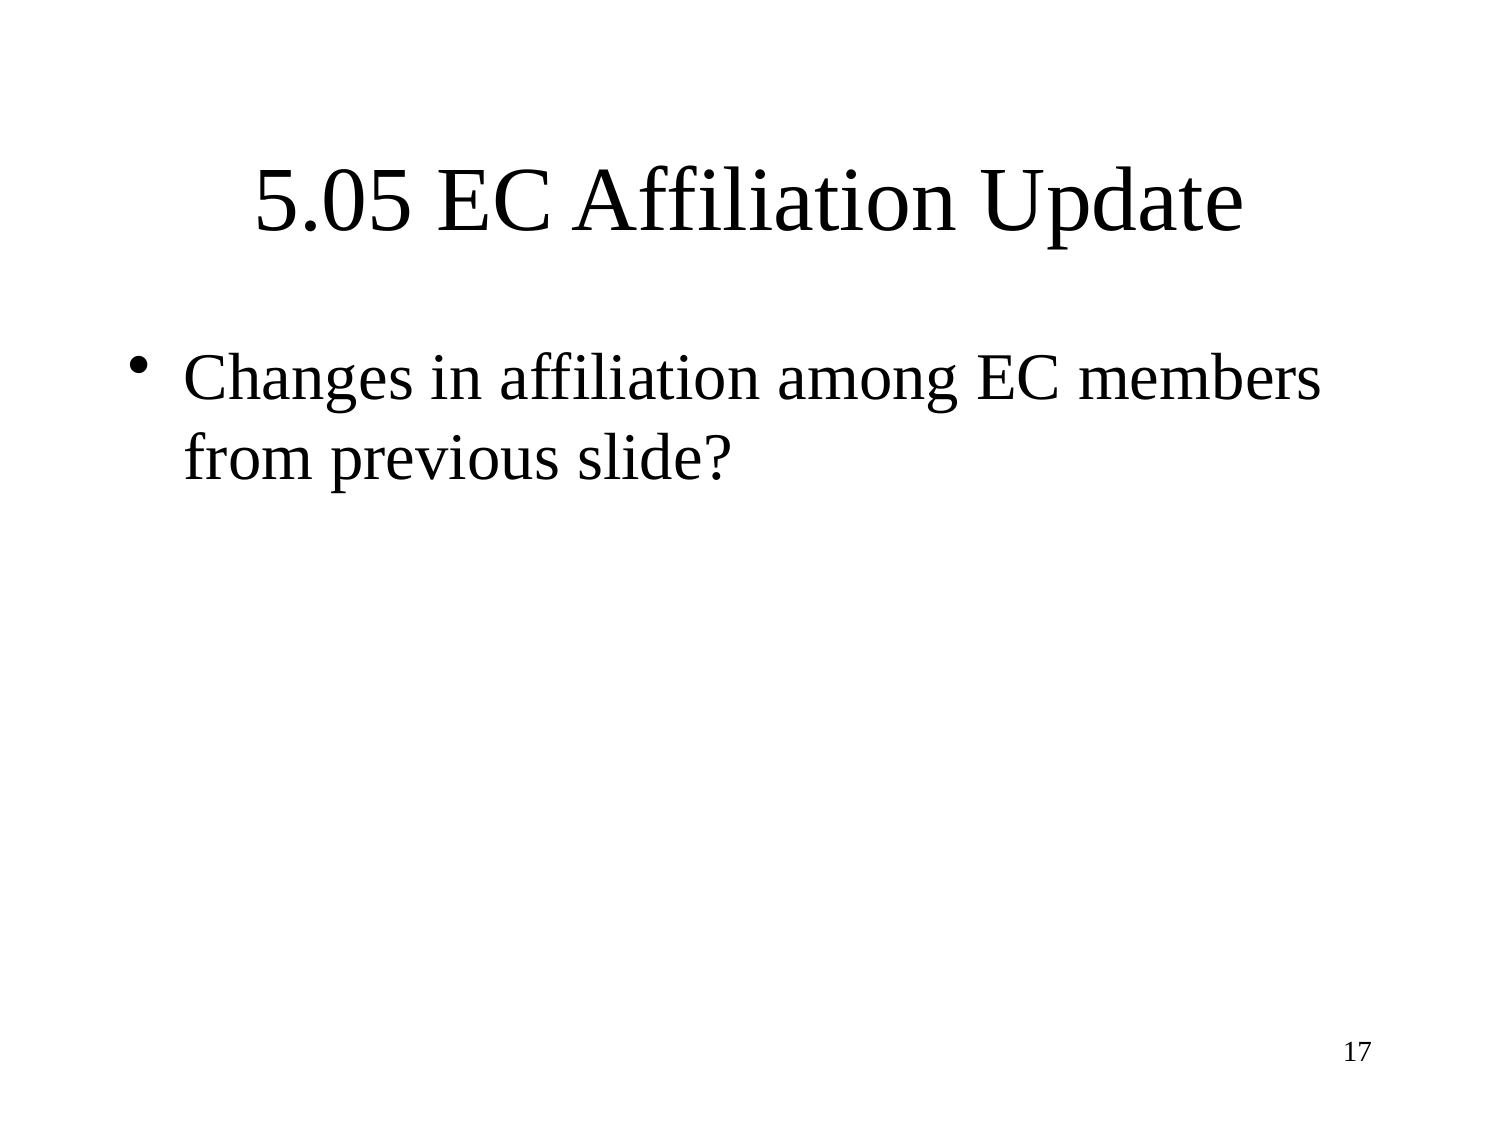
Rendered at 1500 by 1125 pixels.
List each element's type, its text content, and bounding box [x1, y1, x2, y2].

slide_number 17 [1074, 1024, 1388, 1101]
title 5.05 EC Affiliation Update [112, 99, 1388, 288]
list Changes in affiliation among EC members from previous slide? [112, 324, 1388, 1001]
